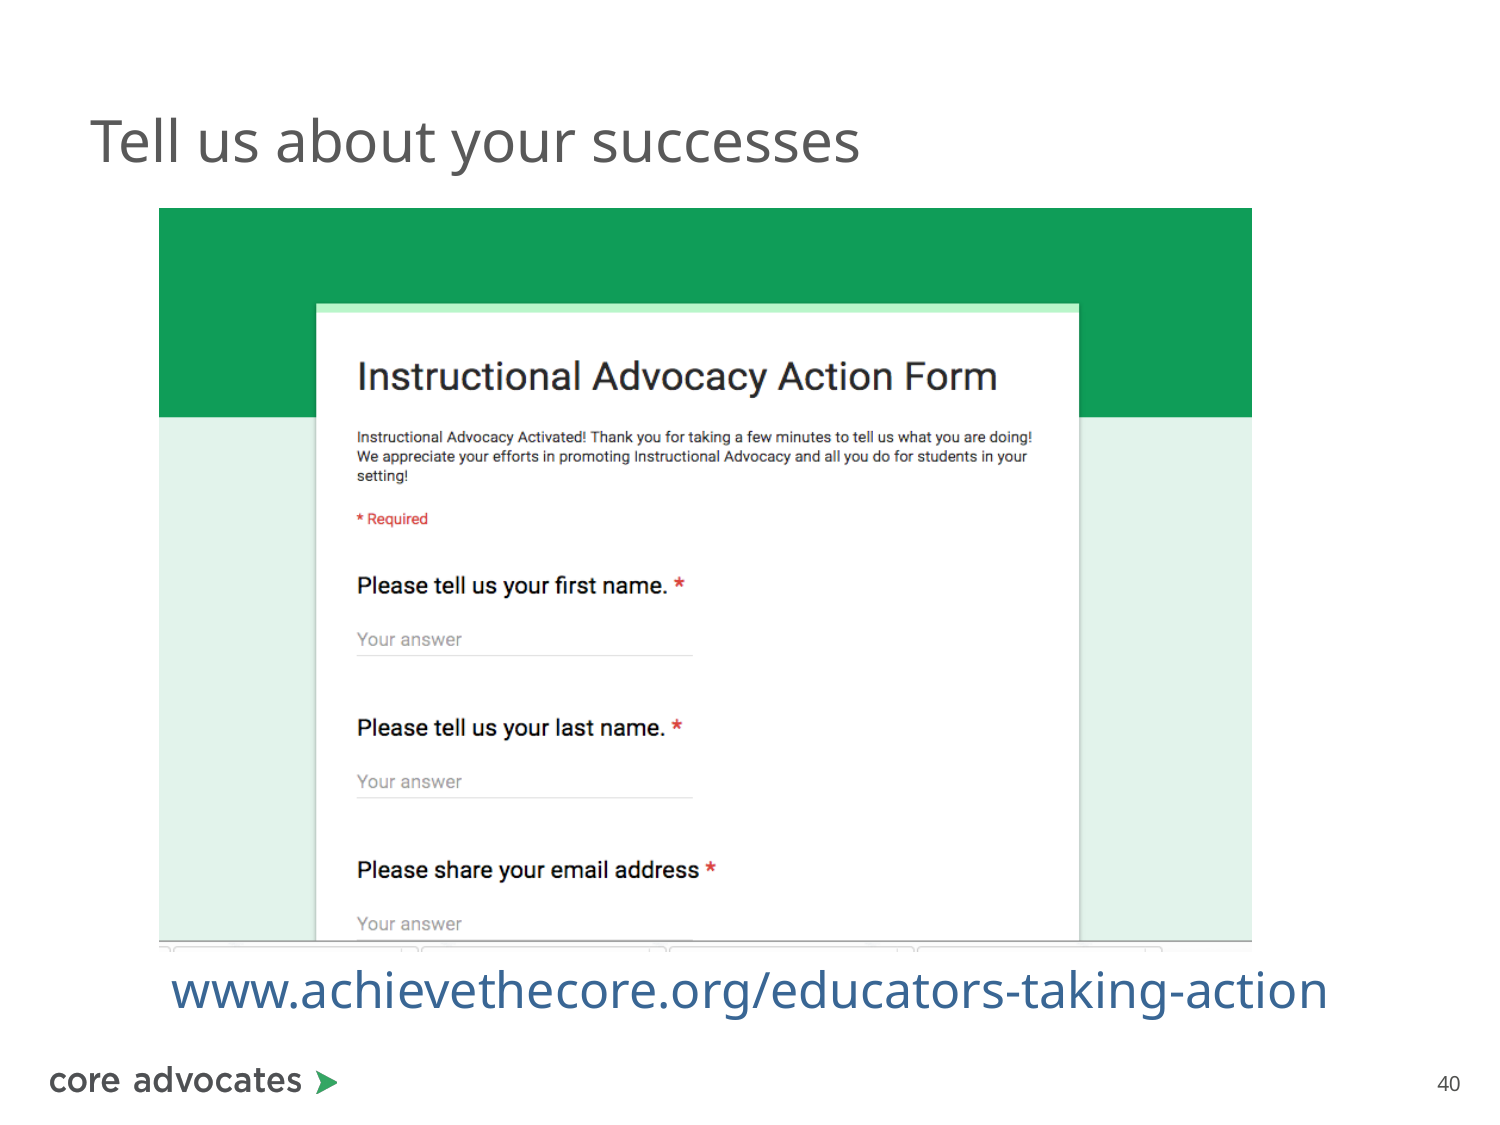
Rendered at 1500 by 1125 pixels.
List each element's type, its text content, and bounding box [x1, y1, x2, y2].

title Tell us about your successes [75, 45, 1425, 233]
picture [50, 1066, 337, 1094]
picture [159, 208, 1252, 952]
text_box www.achievethecore.org/educators-taking-action [118, 951, 1384, 1034]
